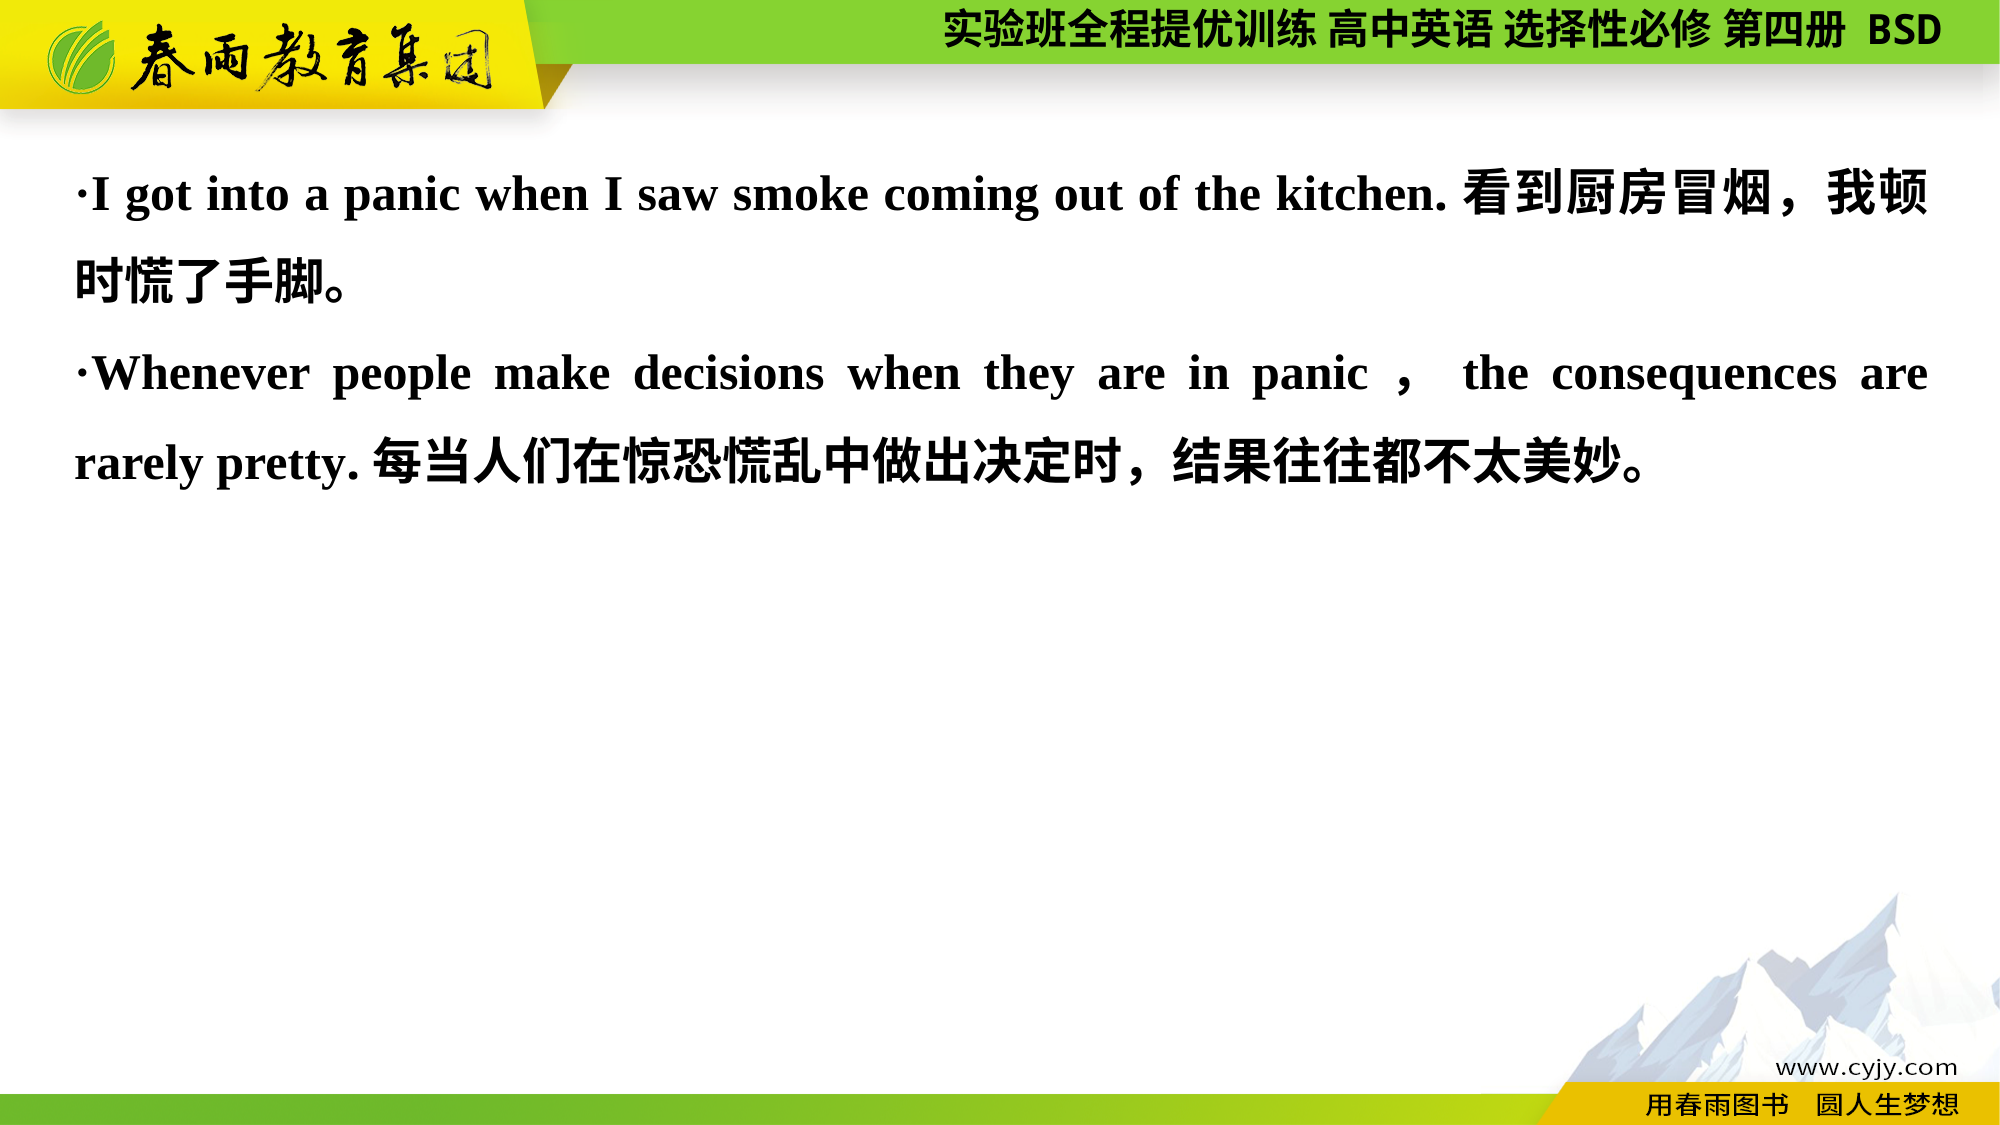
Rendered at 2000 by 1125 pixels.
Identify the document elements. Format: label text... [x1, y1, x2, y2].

picture [0, 0, 2000, 1125]
list ·I got into a panic when I saw smoke coming out of the kitchen.看到厨房冒烟，我顿时慌了手脚。 ·Whenever people make decisions when they are in panic，the consequences are rarely pretty.每当人们在惊恐慌乱中做出决定时，结果往往都不太美妙。 [59, 122, 1944, 490]
